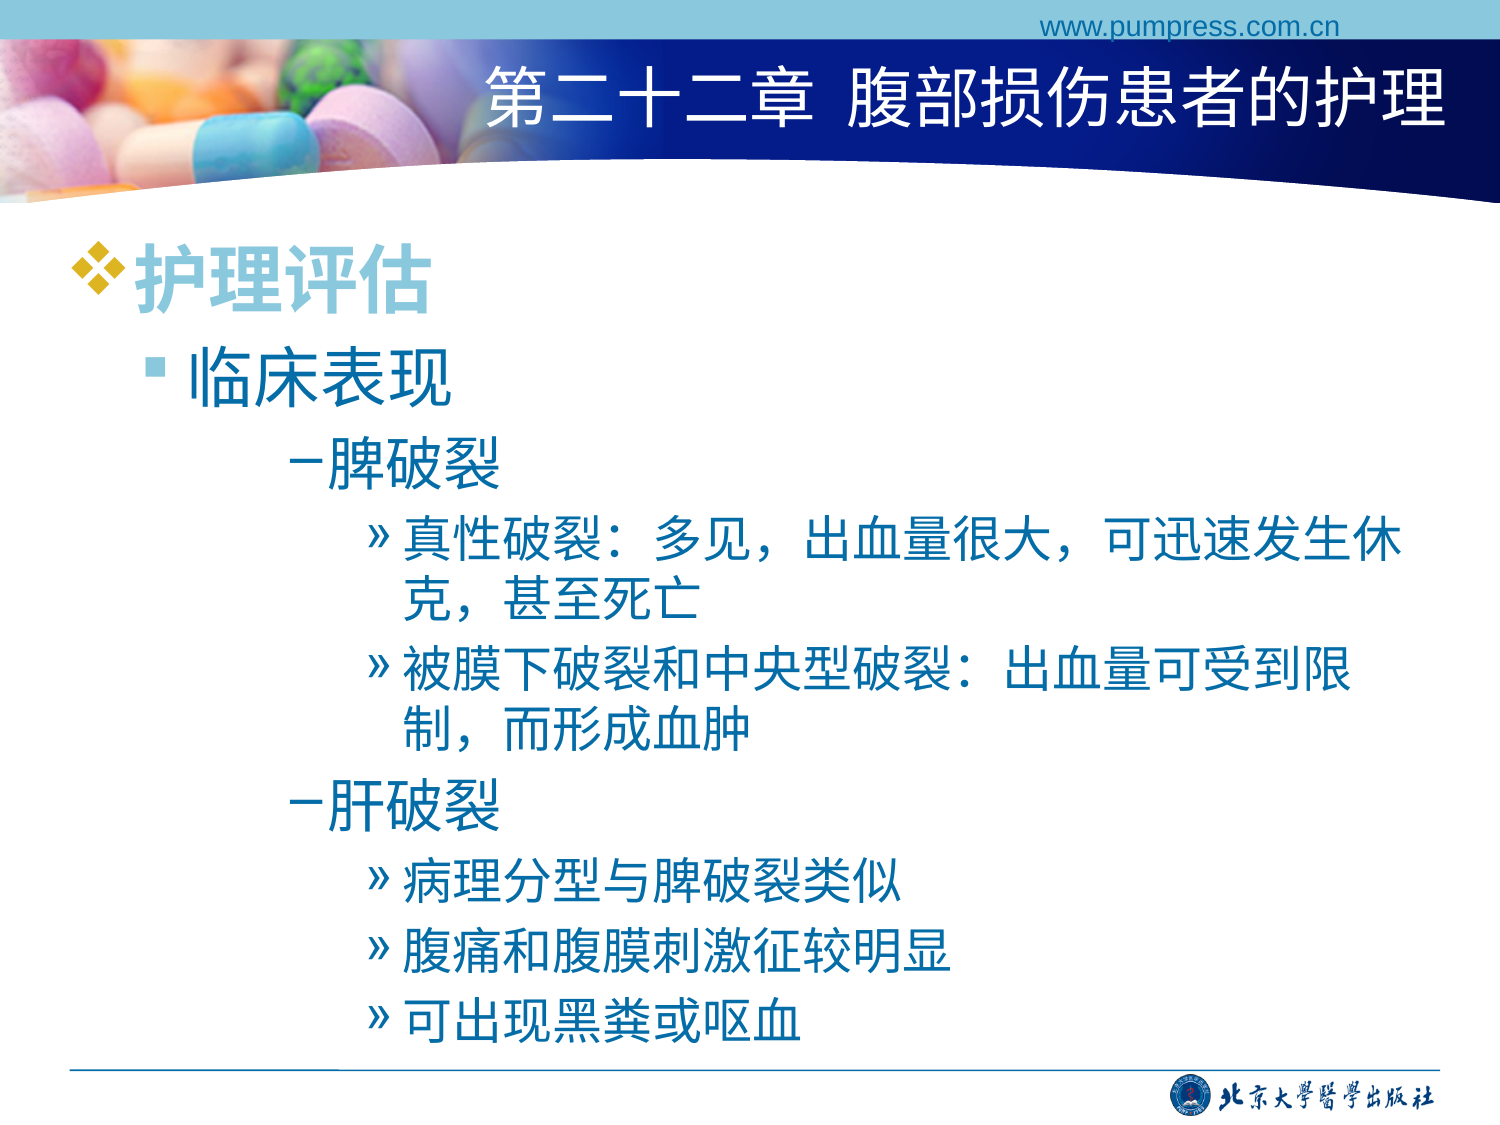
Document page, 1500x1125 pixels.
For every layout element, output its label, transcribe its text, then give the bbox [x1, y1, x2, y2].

slide_number www.pumpress.com.cn [1025, 0, 1463, 38]
picture [1170, 1074, 1436, 1118]
title 第二十二章 腹部损伤患者的护理 [137, 49, 1463, 143]
picture [0, 40, 1500, 203]
list 护理评估 临床表现 脾破裂 真性破裂：多见，出血量很大，可迅速发生休克，甚至死亡 被膜下破裂和中央型破裂：出血量可受到限制，而形成血肿 肝破裂 病理分型与脾破裂类似 腹痛和腹膜刺激征较明显 可出现黑粪或呕血 [49, 224, 1463, 1026]
